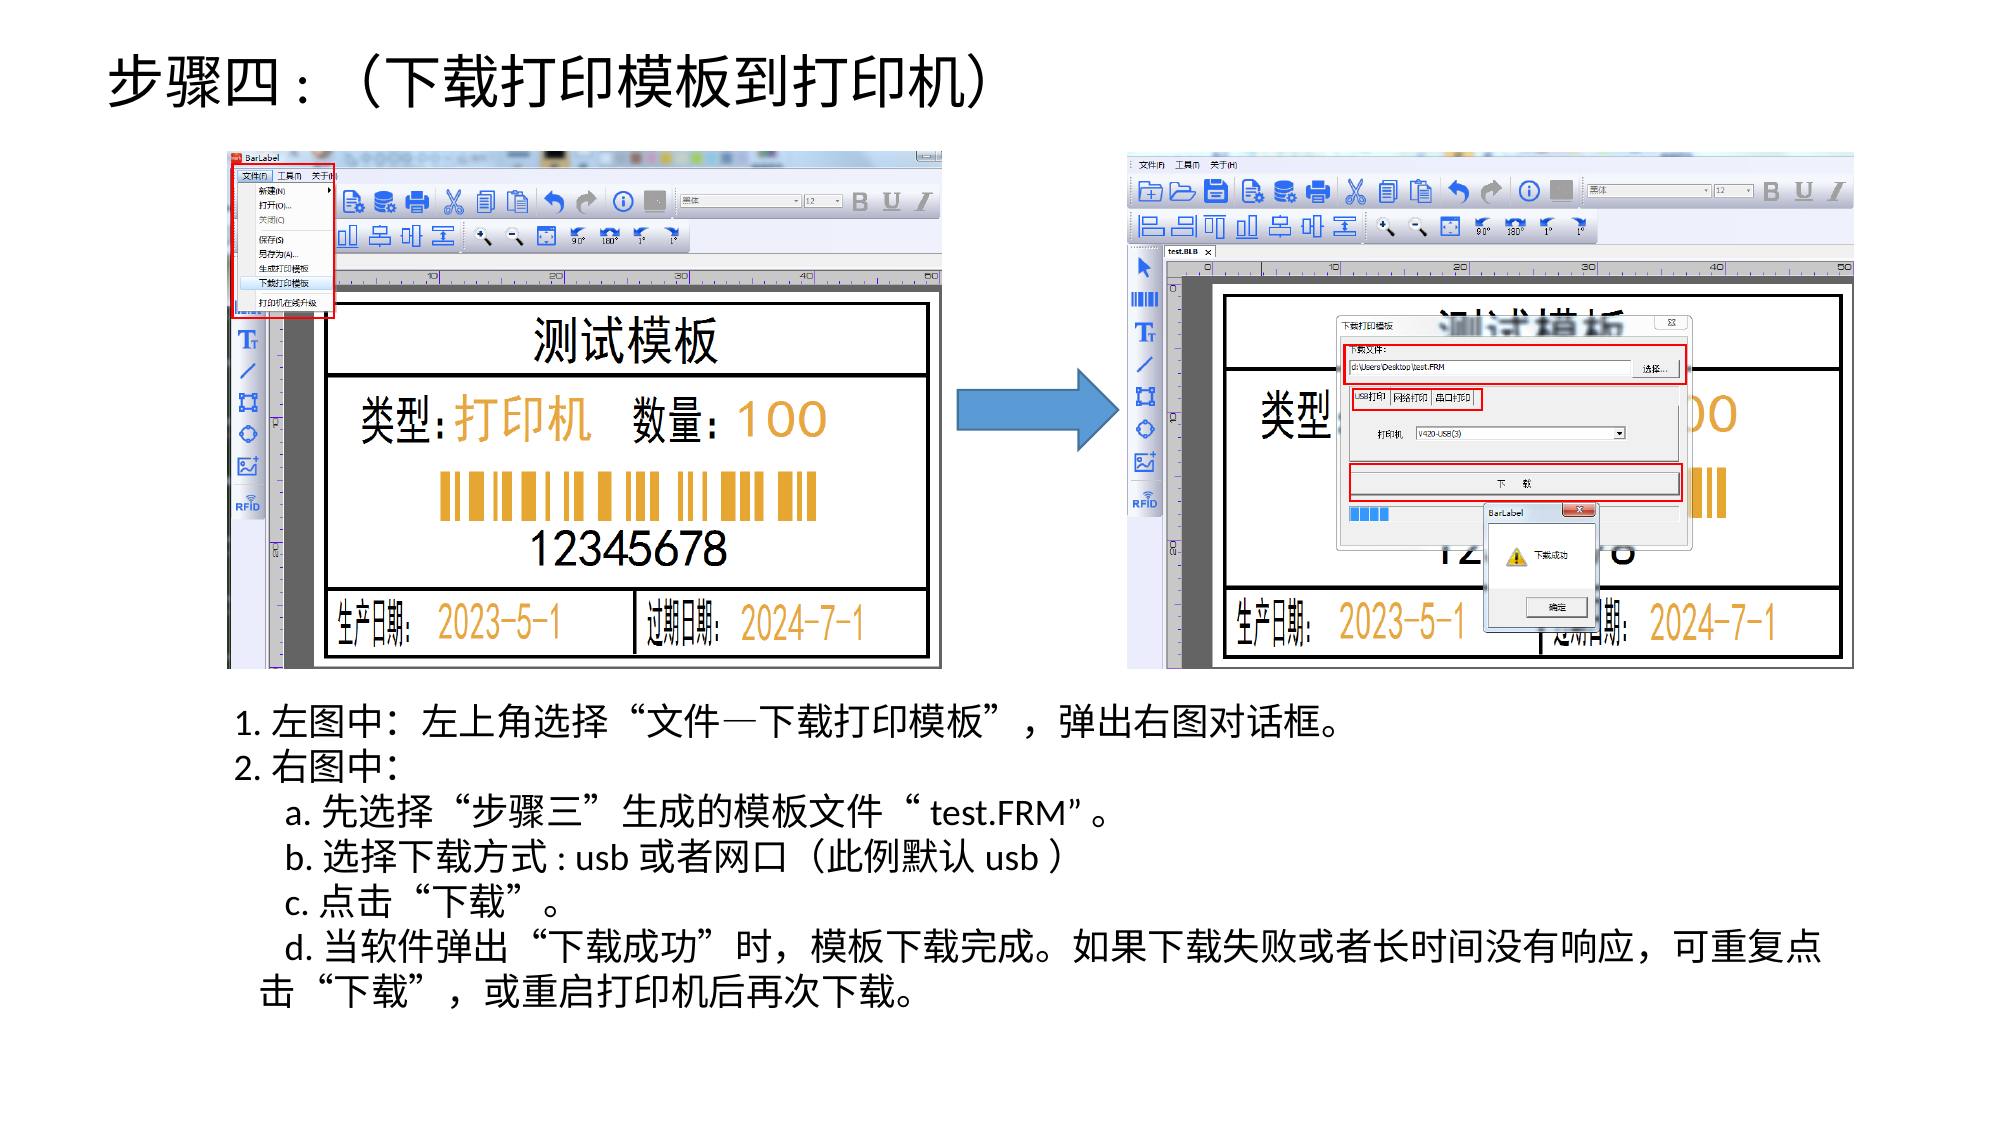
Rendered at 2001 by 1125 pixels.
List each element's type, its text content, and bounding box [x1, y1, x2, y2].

text_box 1.左图中：左上角选择“文件—下载打印模板”，弹出右图对话框。 2.右图中： a.先选择“步骤三”生成的模板文件“test.FRM”。 b.选择下载方式: usb或者网口（此例默认usb） c.点击“下载”。 d.当软件弹出“下载成功”时，模板下载完成。如果下载失败或者长时间没有响应，可重复点 击“下载”，或重启打印机后再次下载。 [218, 690, 1861, 1021]
text_box [956, 367, 1120, 453]
text_box 步骤四:（下载打印模板到打印机） [92, 38, 1039, 123]
picture [1127, 152, 1854, 669]
picture [226, 150, 942, 669]
